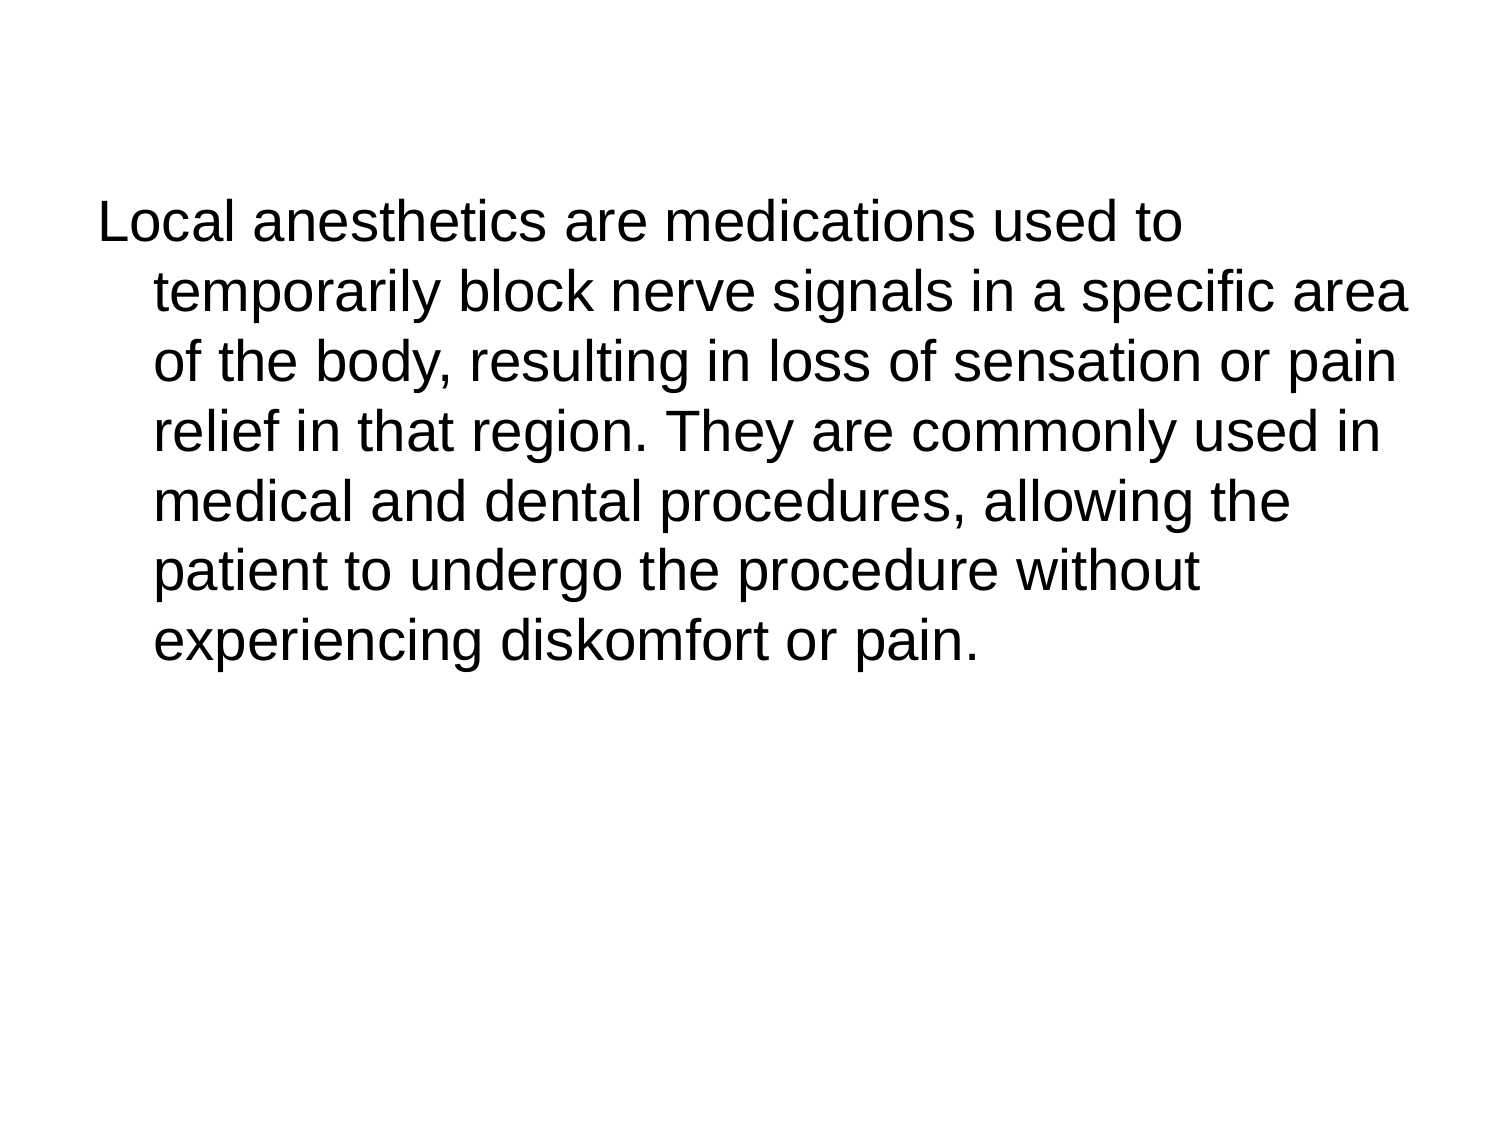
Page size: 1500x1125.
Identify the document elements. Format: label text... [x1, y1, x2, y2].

list Local anesthetics are medications used to temporarily block nerve signals in a specific area of the body, resulting in loss of sensation or pain relief in that region. They are commonly used in medical and dental procedures, allowing the patient to undergo the procedure without experiencing diskomfort or pain. [82, 175, 1432, 919]
